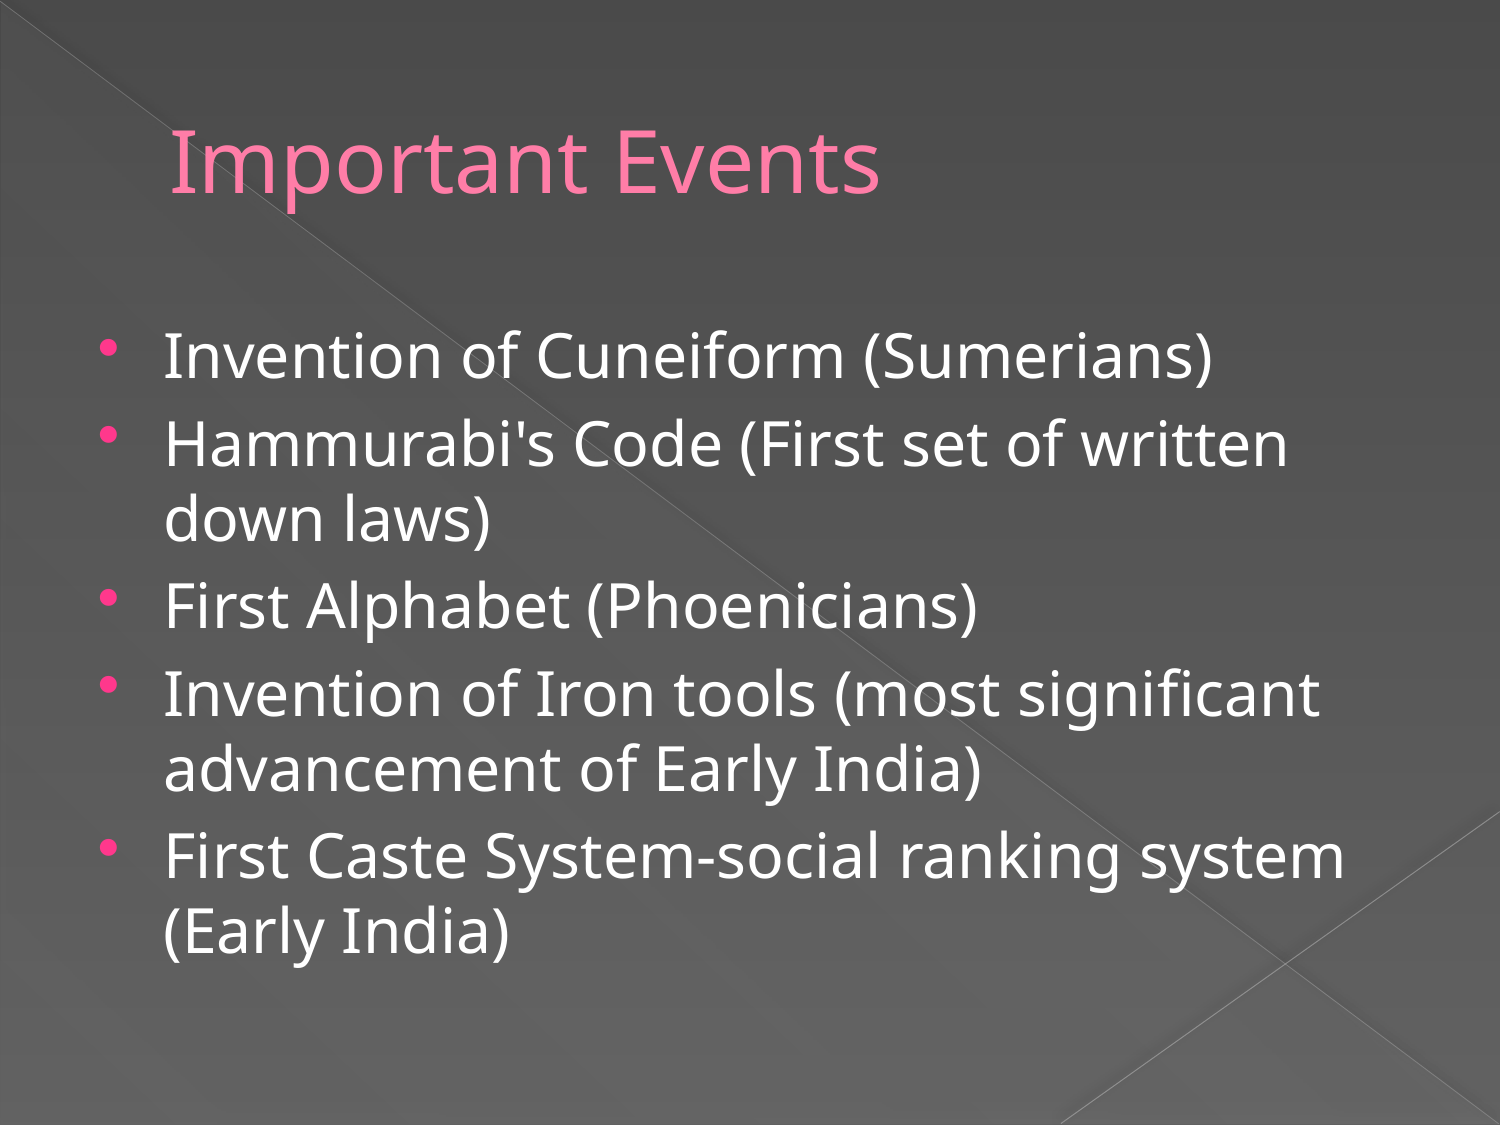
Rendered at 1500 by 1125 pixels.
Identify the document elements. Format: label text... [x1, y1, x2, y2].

title Important Events [75, 43, 1425, 274]
list Invention of Cuneiform (Sumerians) Hammurabi's Code (First set of written down laws) First Alphabet (Phoenicians) Invention of Iron tools (most significant advancement of Early India) First Caste System-social ranking system (Early India) [75, 308, 1425, 1059]
